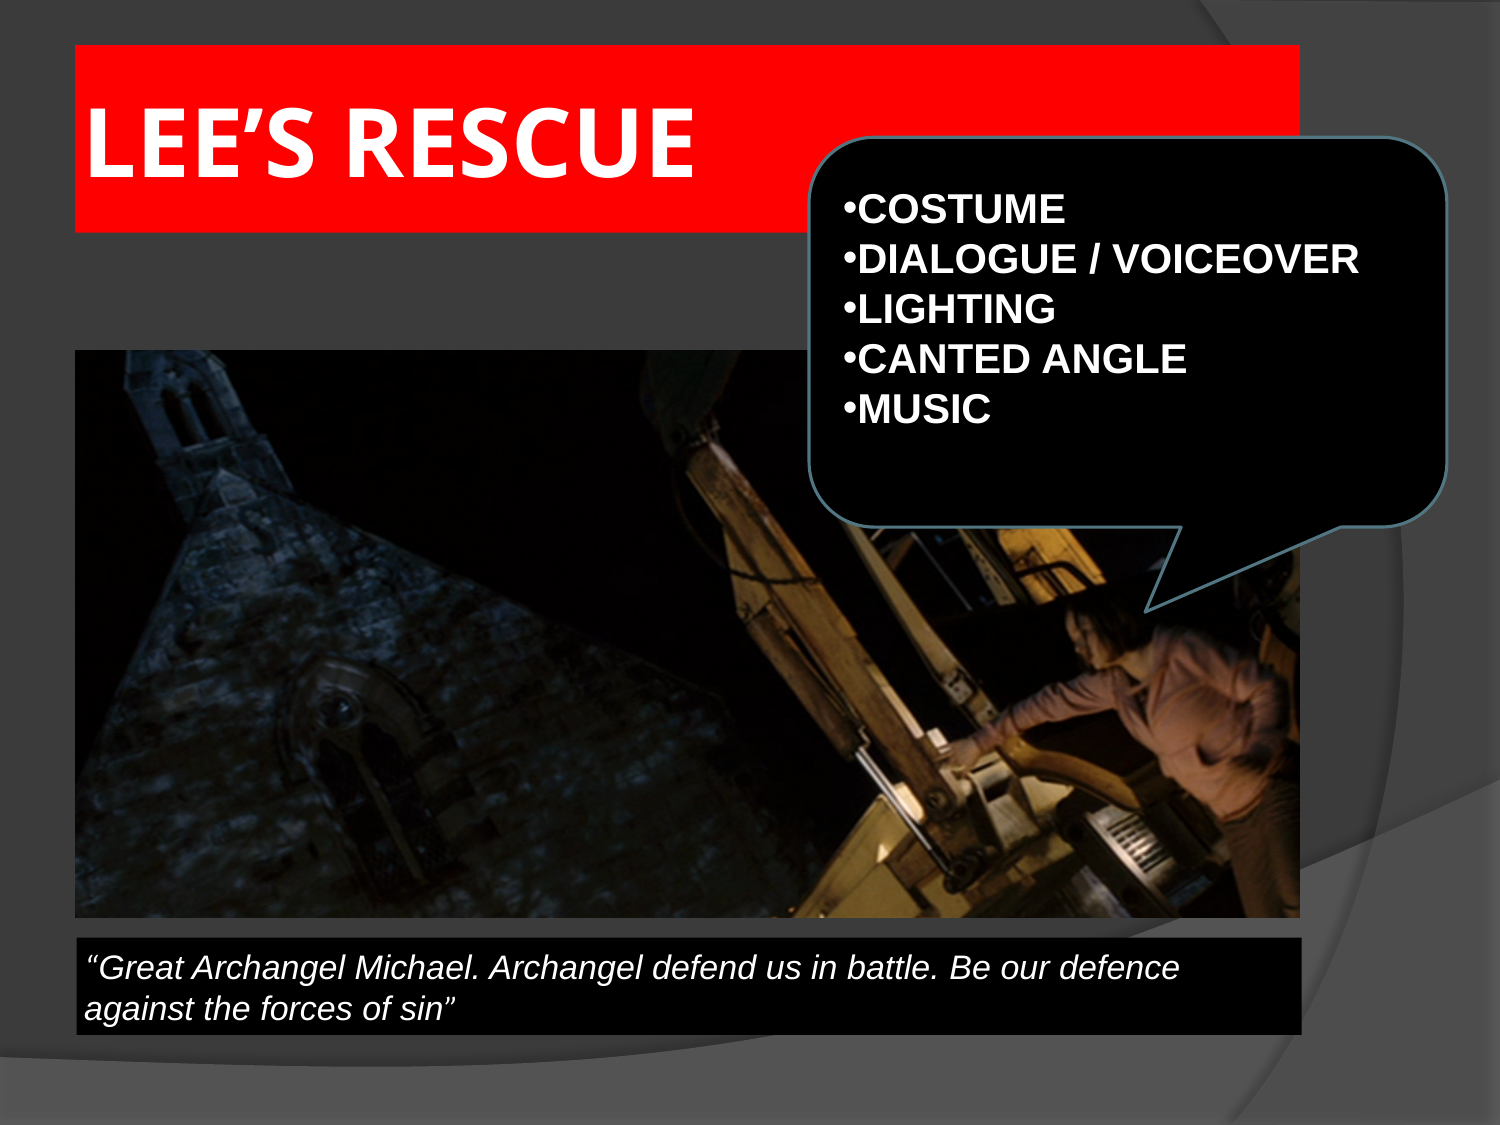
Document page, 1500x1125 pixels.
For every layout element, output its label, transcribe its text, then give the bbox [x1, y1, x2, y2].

text_box “Great Archangel Michael. Archangel defend us in battle. Be our defence against the forces of sin” [76, 937, 1302, 1035]
title LEE’S RESCUE [75, 45, 1300, 233]
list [74, 350, 1301, 918]
text_box COSTUME DIALOGUE / VOICEOVER LIGHTING CANTED ANGLE MUSIC [807, 135, 1449, 542]
